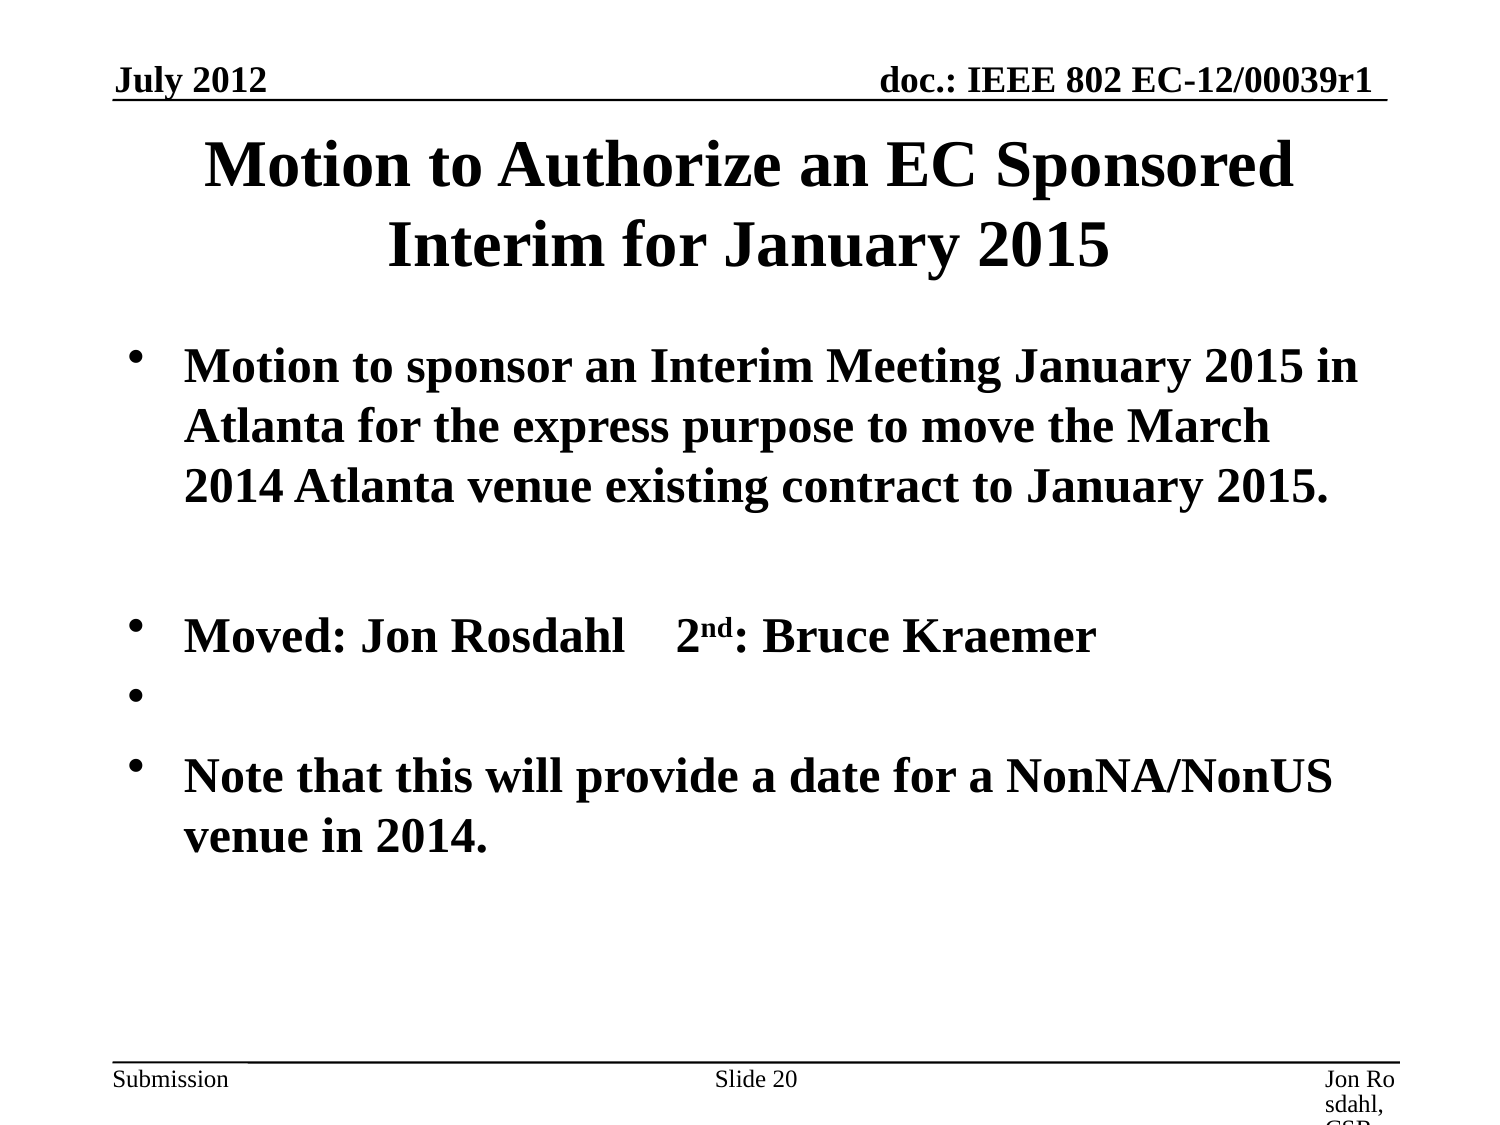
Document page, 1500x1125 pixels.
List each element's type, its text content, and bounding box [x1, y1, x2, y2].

title Motion to Authorize an EC Sponsored Interim for January 2015 [112, 112, 1388, 288]
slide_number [114, 54, 290, 101]
slide_number Slide 20 [712, 1061, 800, 1093]
list Motion to sponsor an Interim Meeting January 2015 in Atlanta for the express purpose to move the March 2014 Atlanta venue existing contract to January 2015. Moved: Jon Rosdahl 2nd: Bruce Kraemer Note that this will provide a date for a NonNA/NonUS venue in 2014. [112, 324, 1388, 1051]
footer Jon Rosdahl, CSR [1324, 1061, 1402, 1093]
